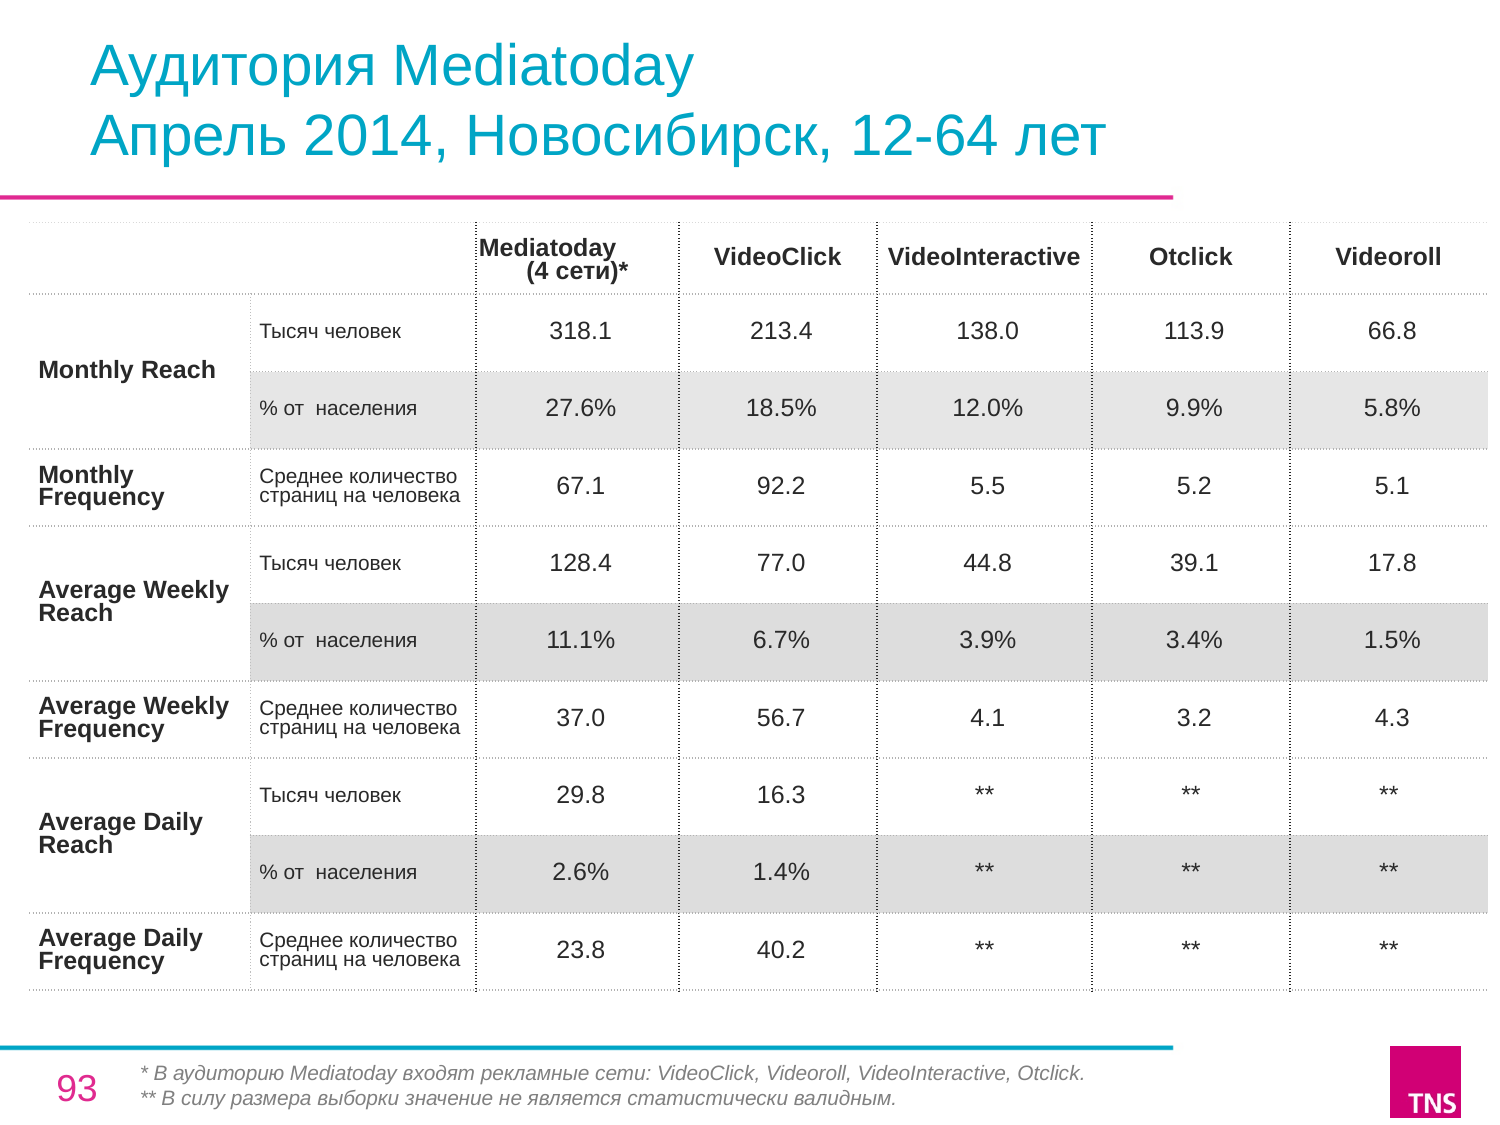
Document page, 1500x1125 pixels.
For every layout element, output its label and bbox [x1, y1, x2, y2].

text_box [124, 1052, 1463, 1117]
slide_number [40, 1055, 392, 1125]
picture [0, 0, 1500, 1125]
table_header [29, 223, 1488, 294]
table_cell [29, 294, 1488, 990]
title [74, 8, 1476, 187]
